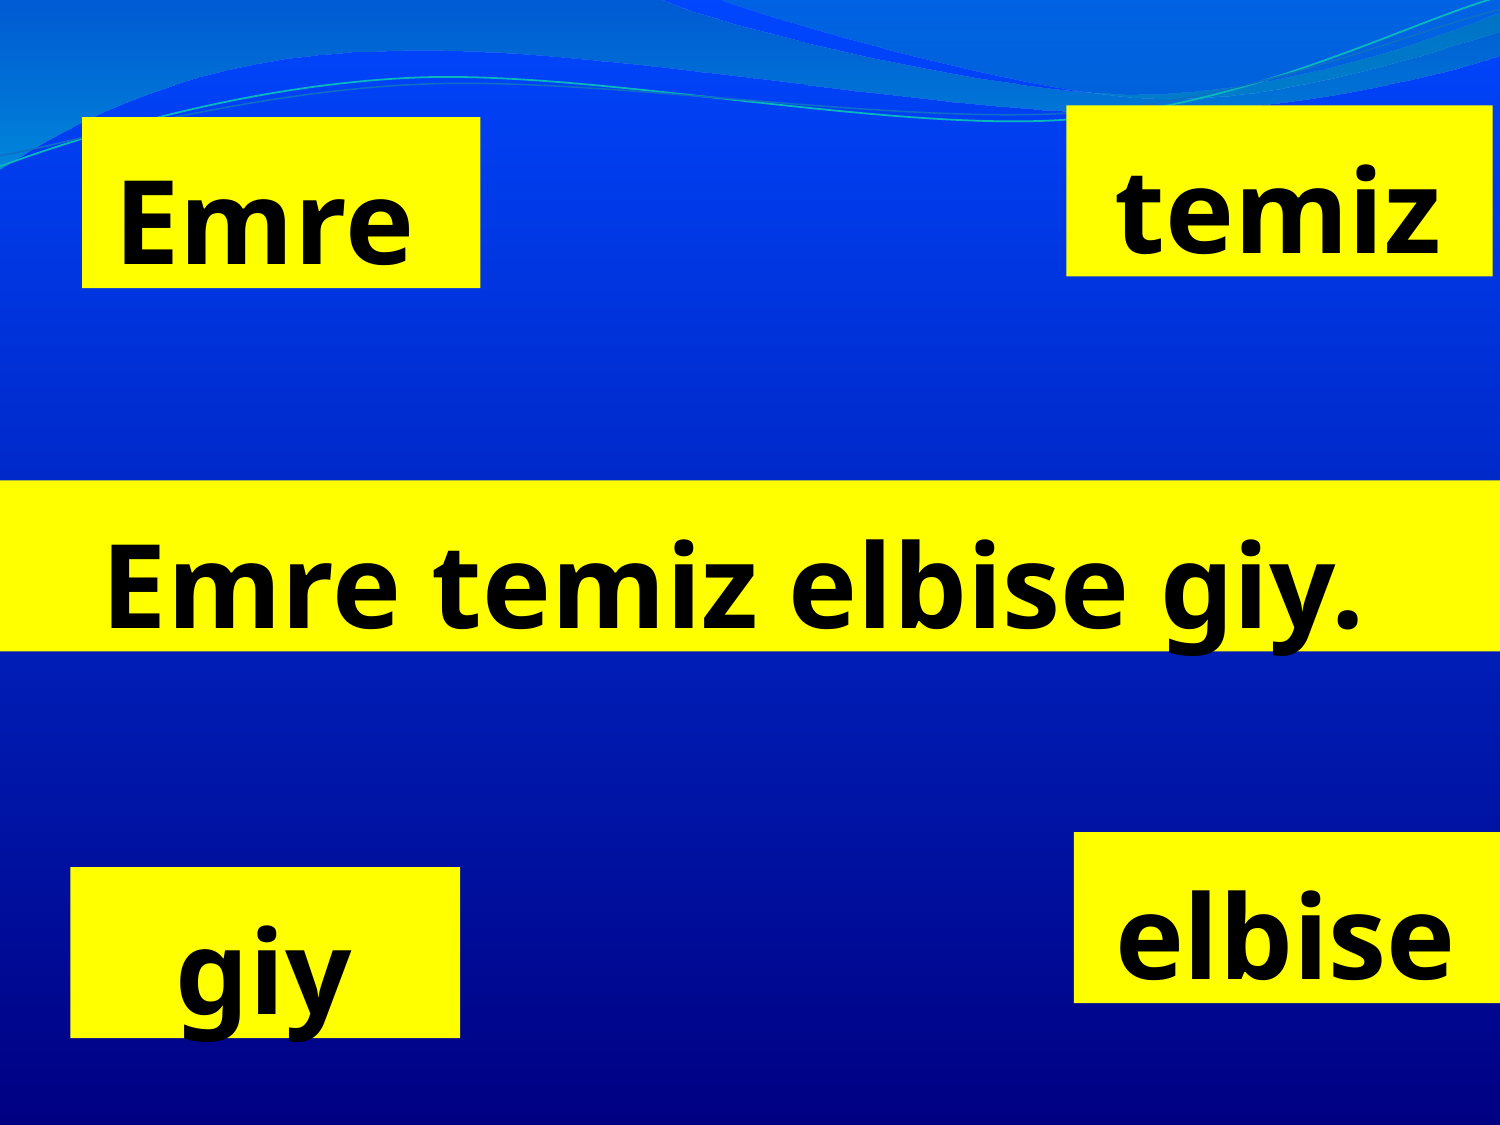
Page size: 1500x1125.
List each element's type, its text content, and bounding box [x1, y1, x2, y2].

title Emre [81, 116, 481, 289]
text_box giy [70, 867, 461, 1039]
text_box Emre temiz elbise giy. [0, 480, 1500, 652]
text_box elbise [1073, 832, 1500, 1004]
text_box temiz [1066, 105, 1493, 277]
